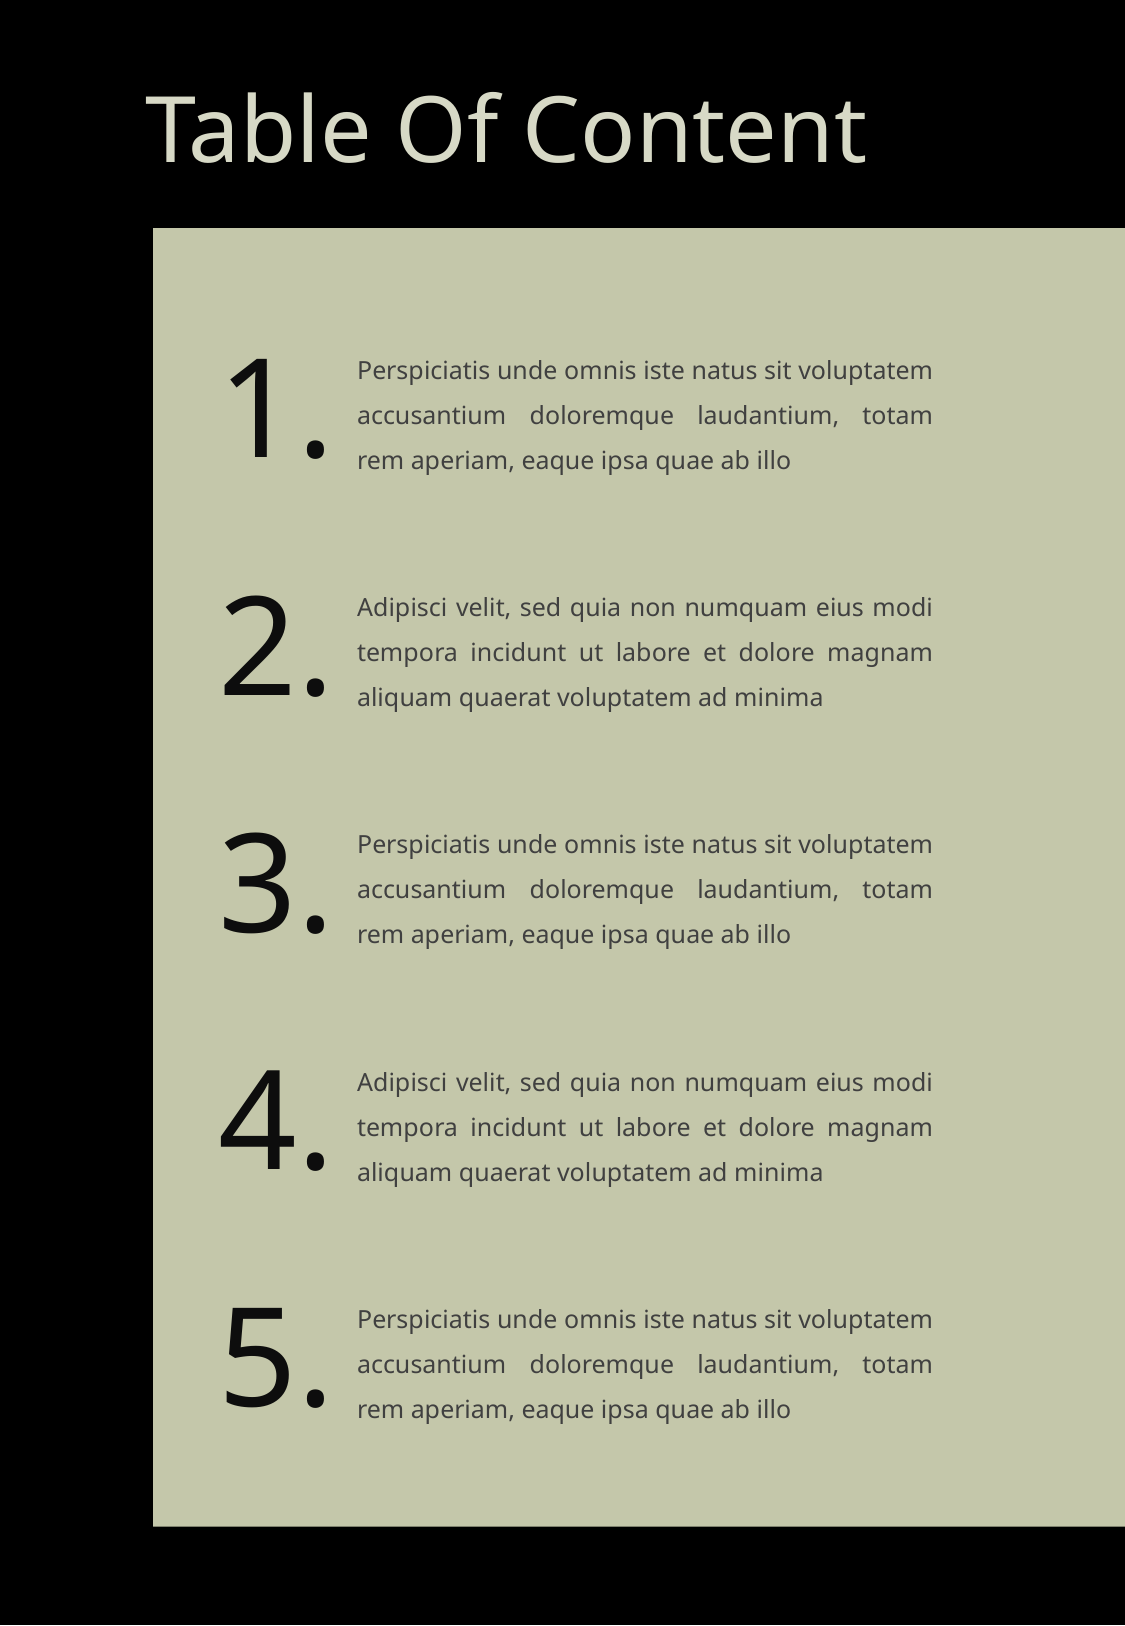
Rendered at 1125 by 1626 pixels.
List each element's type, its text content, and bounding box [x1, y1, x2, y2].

text_box [152, 227, 1125, 1528]
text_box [140, 312, 949, 1443]
text_box Table Of Content [130, 63, 1021, 188]
